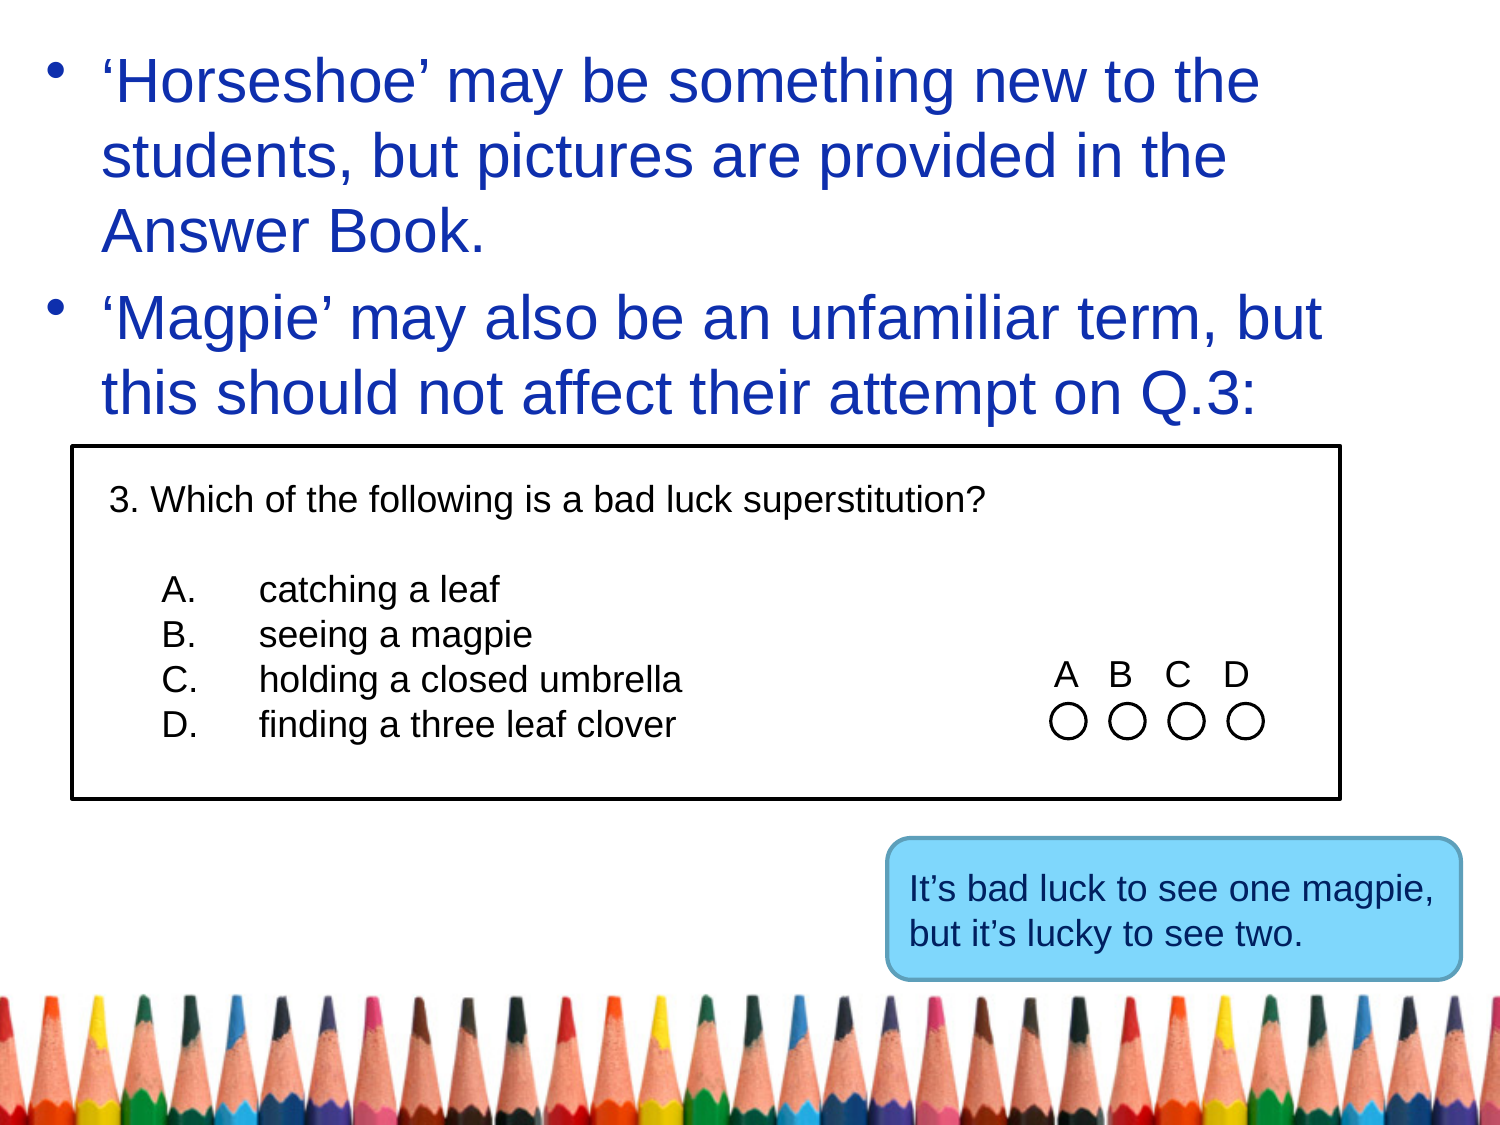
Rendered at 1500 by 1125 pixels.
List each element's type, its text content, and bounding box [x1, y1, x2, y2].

text_box It’s bad luck to see one magpie, but it’s lucky to see two. [885, 835, 1464, 982]
list ‘Horseshoe’ may be something new to the students, but pictures are provided in the Answer Book. ‘Magpie’ may also be an unfamiliar term, but this should not affect their attempt on Q.3: [30, 32, 1381, 1038]
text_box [71, 445, 1382, 799]
picture [0, 0, 1500, 1125]
